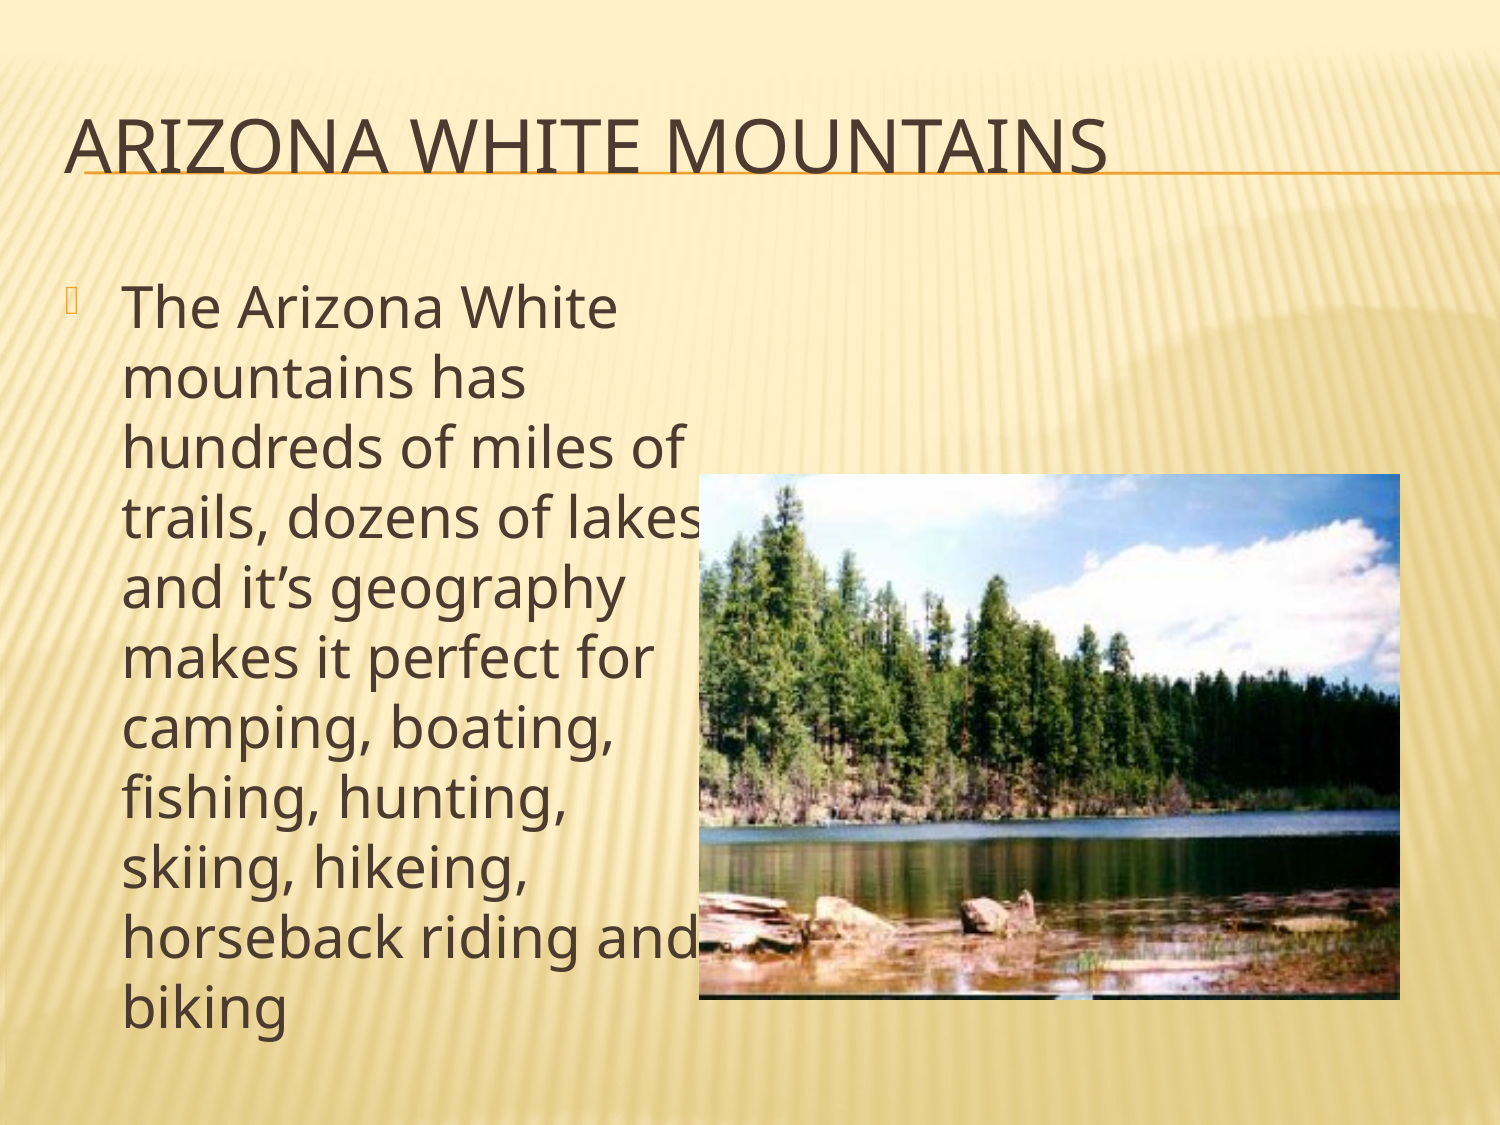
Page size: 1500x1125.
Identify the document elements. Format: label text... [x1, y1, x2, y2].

title Arizona White mountains [49, 75, 1475, 213]
list The Arizona White mountains has hundreds of miles of trails, dozens of lakes, and it’s geography makes it perfect for camping, boating, fishing, hunting, skiing, hikeing, horseback riding and biking [50, 262, 738, 1038]
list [699, 474, 1401, 1001]
